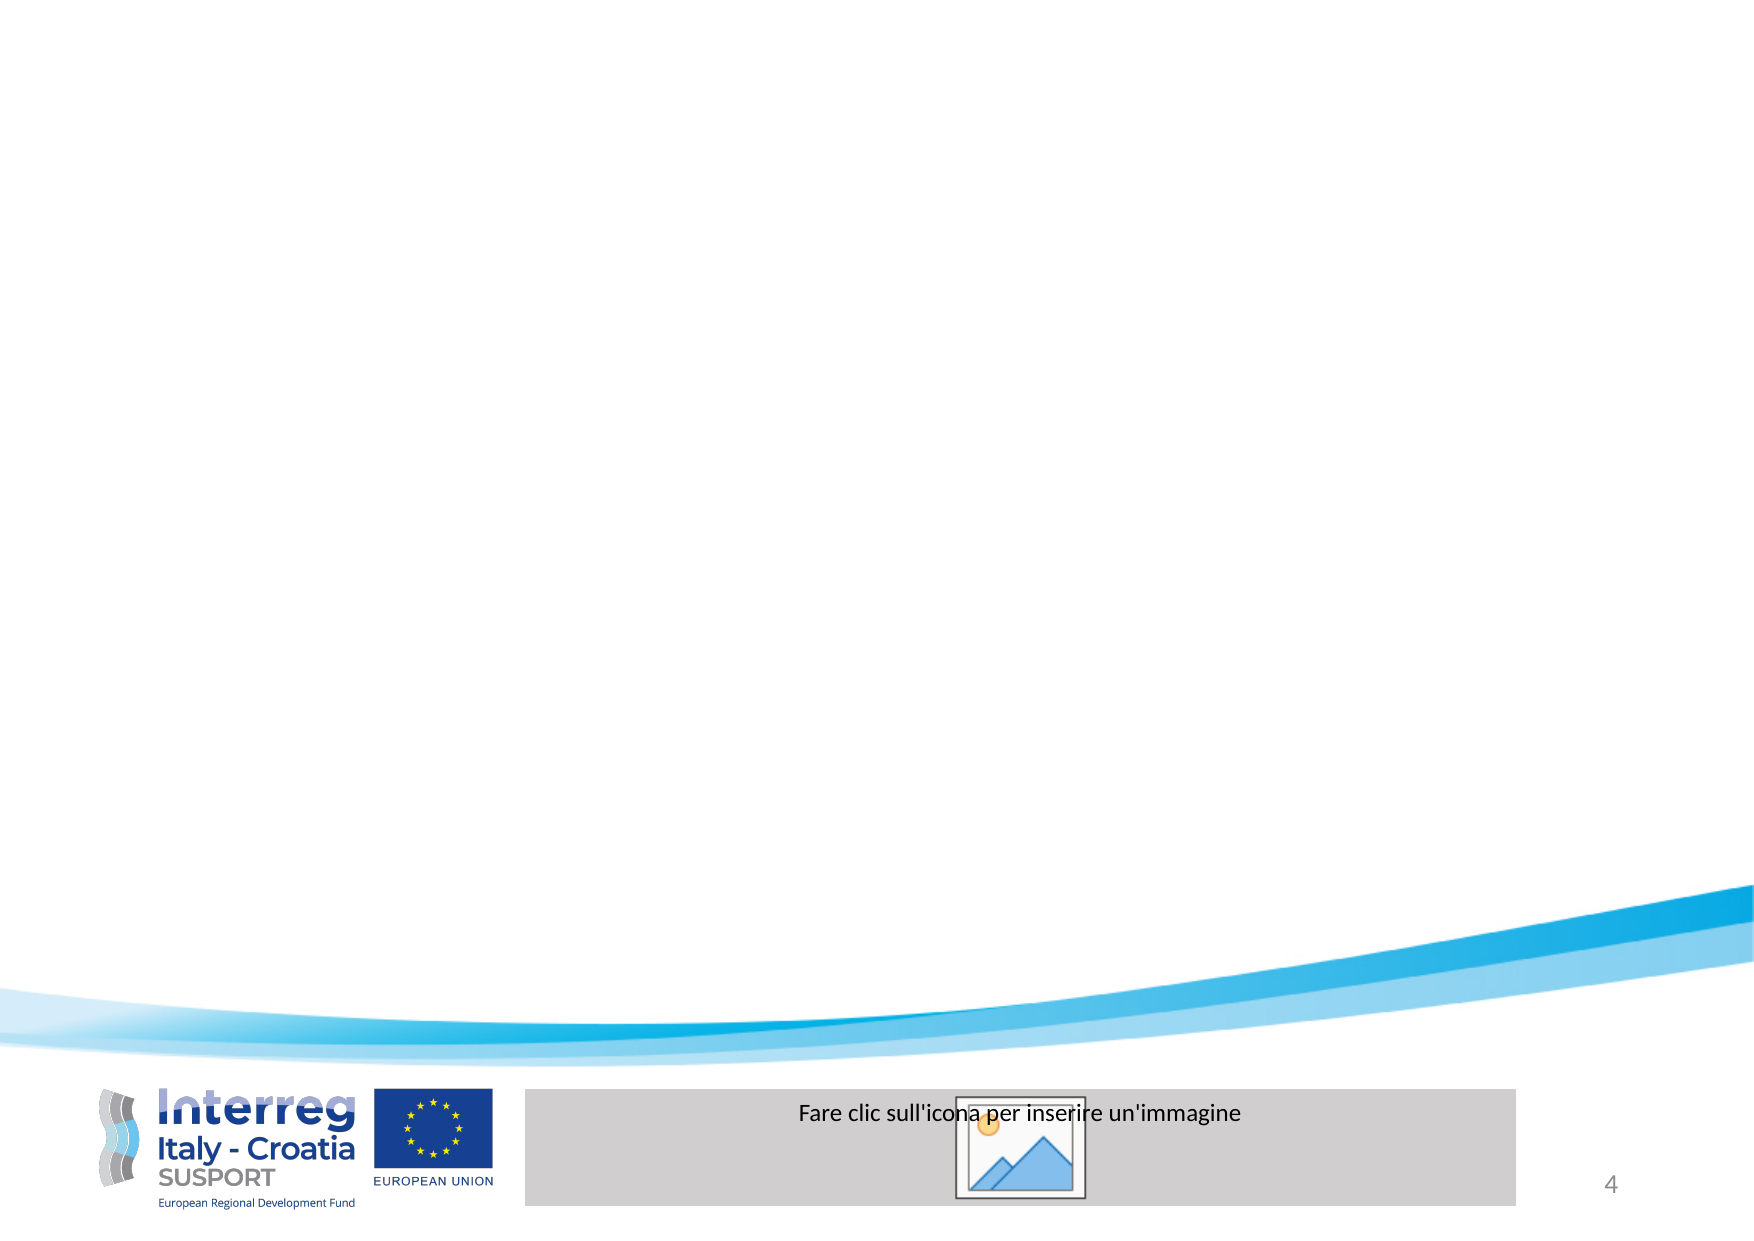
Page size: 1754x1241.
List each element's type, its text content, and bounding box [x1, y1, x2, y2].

picture [0, 884, 1754, 1220]
slide_number 4 [1526, 1149, 1634, 1216]
